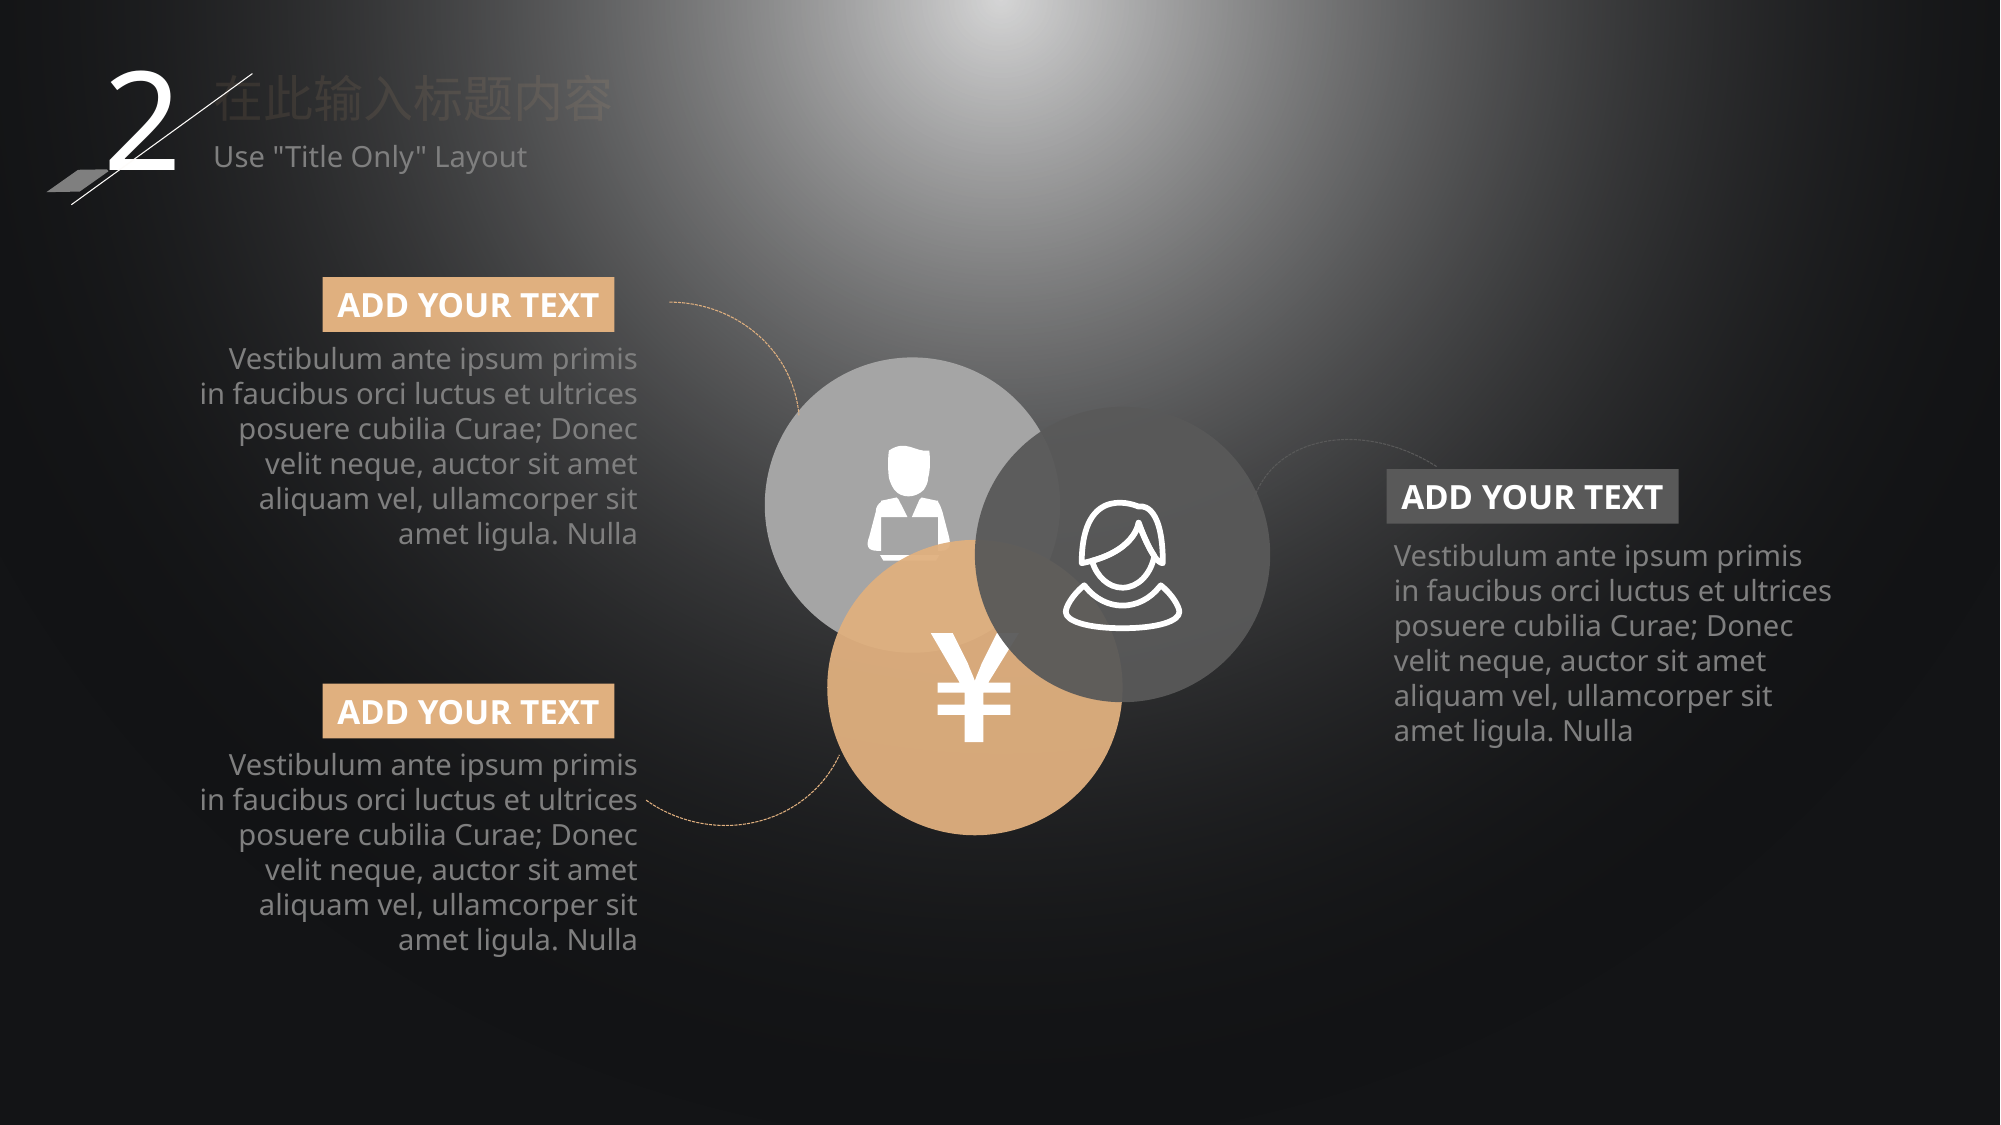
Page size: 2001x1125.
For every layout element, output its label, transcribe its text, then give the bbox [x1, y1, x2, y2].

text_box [88, 25, 222, 239]
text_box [222, 60, 1455, 182]
text_box Vestibulum ante ipsum primis in faucibus orci luctus et ultrices posuere cubilia Curae; Donec velit neque, auctor sit amet aliquam vel, ullamcorper sit amet ligula. Nulla [1378, 529, 1851, 755]
text_box Vestibulum ante ipsum primis in faucibus orci luctus et ultrices posuere cubilia Curae; Donec velit neque, auctor sit amet aliquam vel, ullamcorper sit amet ligula. Nulla [181, 739, 653, 964]
text_box [645, 702, 840, 827]
text_box [763, 356, 1041, 633]
text_box [1257, 438, 1438, 555]
text_box Vestibulum ante ipsum primis in faucibus orci luctus et ultrices posuere cubilia Curae; Donec velit neque, auctor sit amet aliquam vel, ullamcorper sit amet ligula. Nulla [181, 332, 653, 558]
text_box ADD YOUR TEXT [322, 277, 615, 332]
text_box ADD YOUR TEXT [322, 683, 615, 739]
text_box [669, 301, 800, 425]
text_box [826, 538, 1123, 837]
text_box [867, 497, 908, 551]
text_box [880, 555, 905, 561]
text_box [888, 445, 930, 497]
text_box [973, 405, 1272, 704]
text_box [930, 633, 1011, 743]
text_box ADD YOUR TEXT [1386, 469, 1679, 524]
text_box [911, 497, 950, 543]
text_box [1065, 480, 1180, 629]
